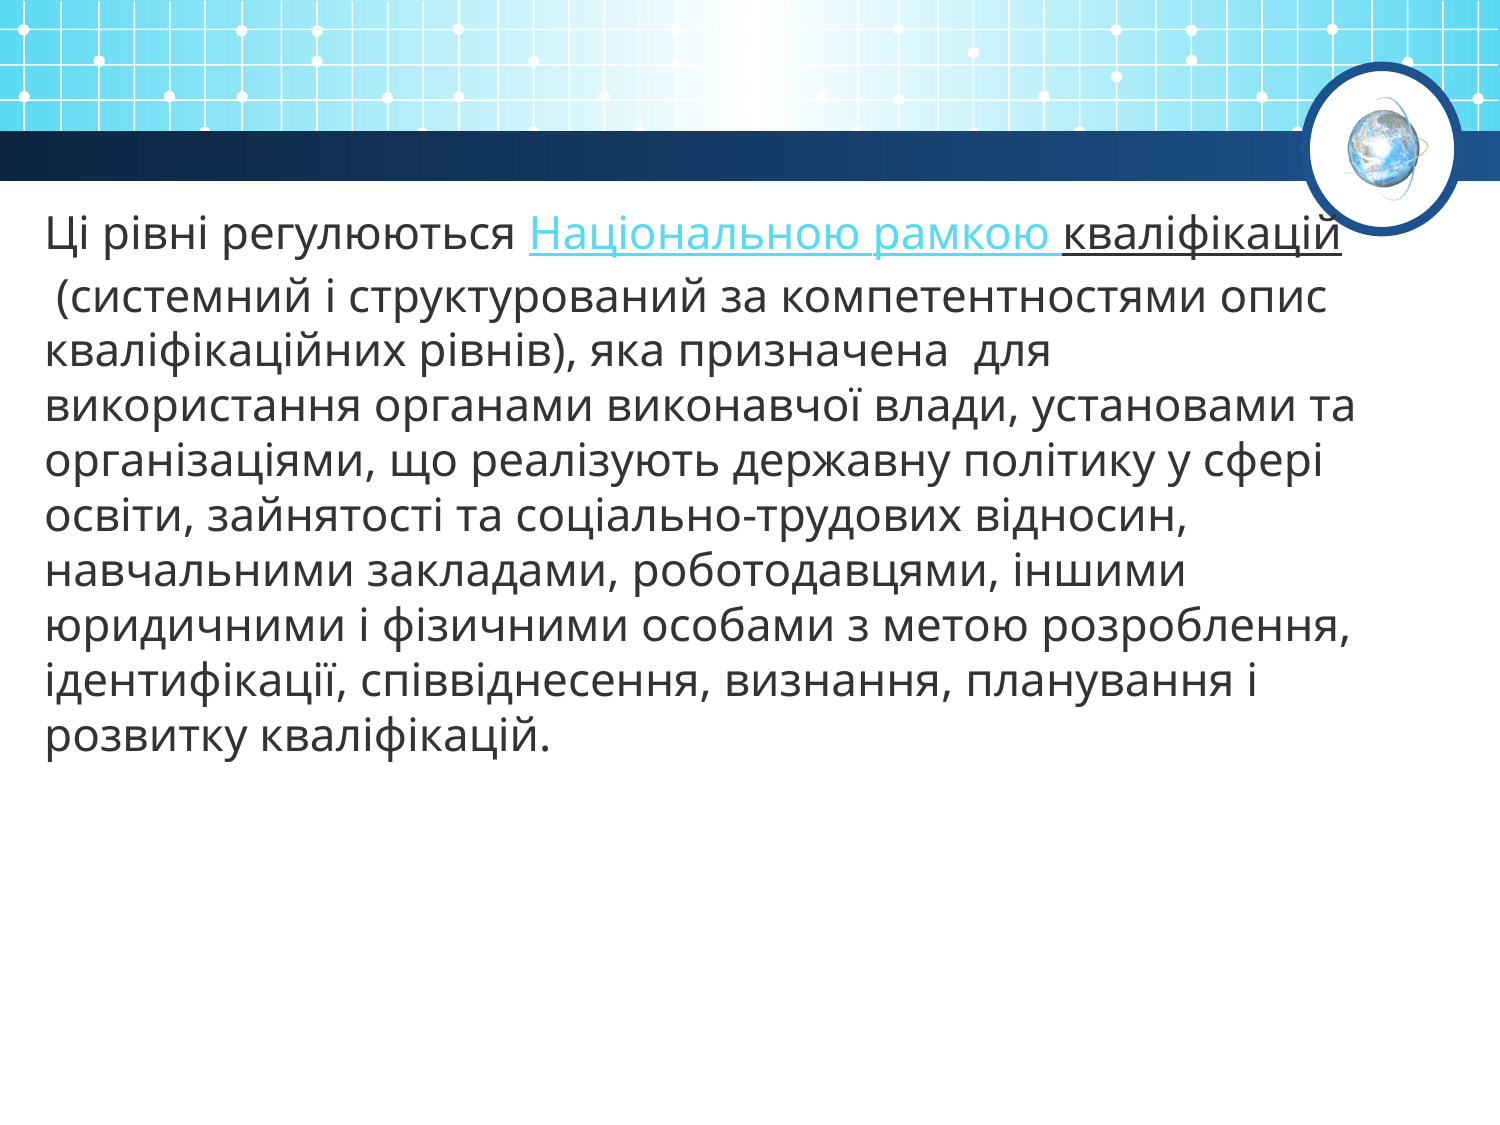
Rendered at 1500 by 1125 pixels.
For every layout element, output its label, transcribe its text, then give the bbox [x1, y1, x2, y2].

text_box Ці рівні регулюються Національною рамкою кваліфікацій (системний і структурований за компетентностями опис кваліфікаційних рівнів), яка призначена для використання органами виконавчої влади, установами та організаціями, що реалізують державну політику у сфері освіти, зайнятості та соціально-трудових відносин, навчальними закладами, роботодавцями, іншими юридичними і фізичними особами з метою розроблення, ідентифікації, співвіднесення, визнання, планування і розвитку кваліфікацій. [29, 196, 1377, 769]
picture [1310, 72, 1454, 226]
